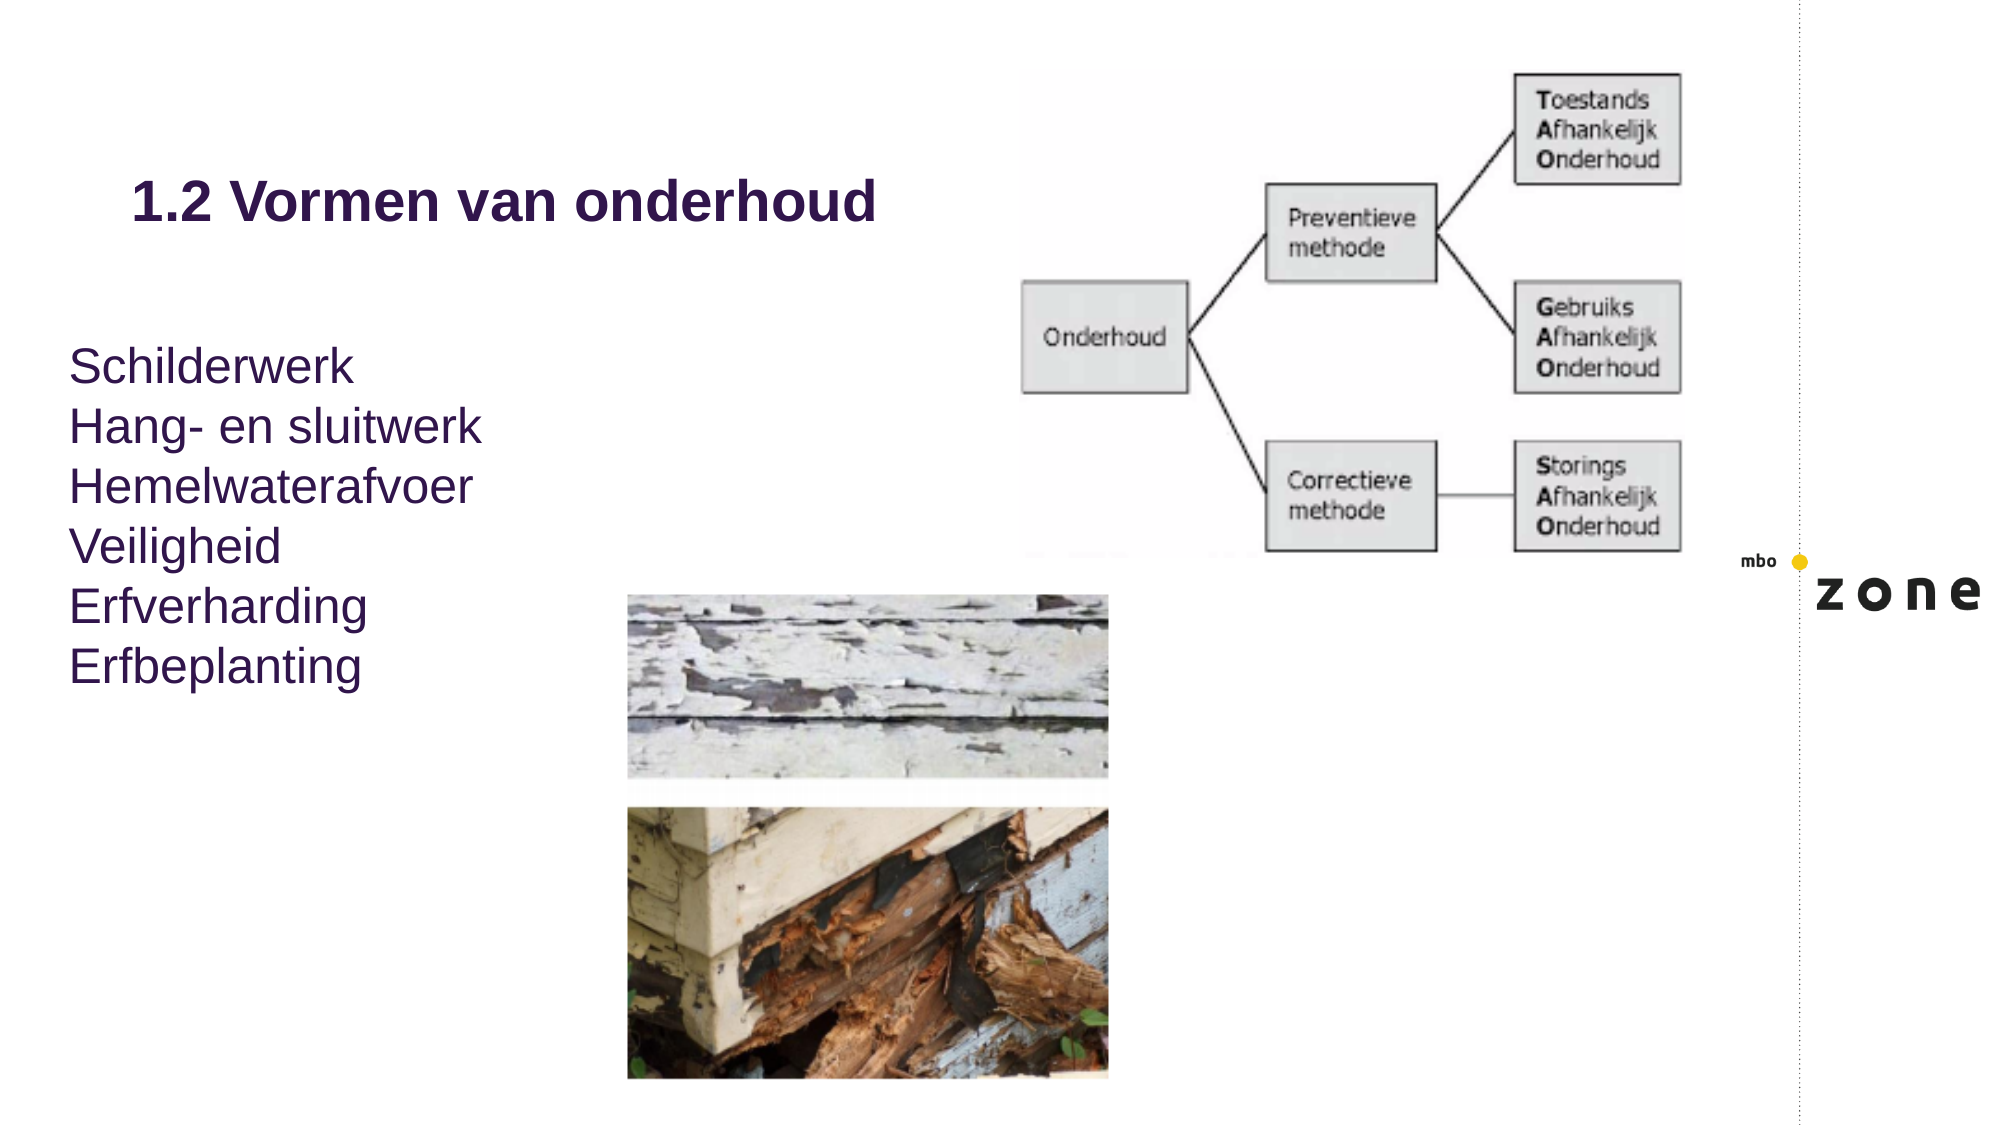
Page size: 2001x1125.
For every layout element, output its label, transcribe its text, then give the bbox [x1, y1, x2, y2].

title 1.2 Vormen van onderhoud [131, 176, 1019, 426]
picture [1019, 0, 2001, 1125]
subtitle Schilderwerk Hang- en sluitwerk Hemelwaterafvoer Veiligheid Erfverharding Erfbeplanting [68, 333, 1835, 936]
picture [615, 582, 1120, 1083]
